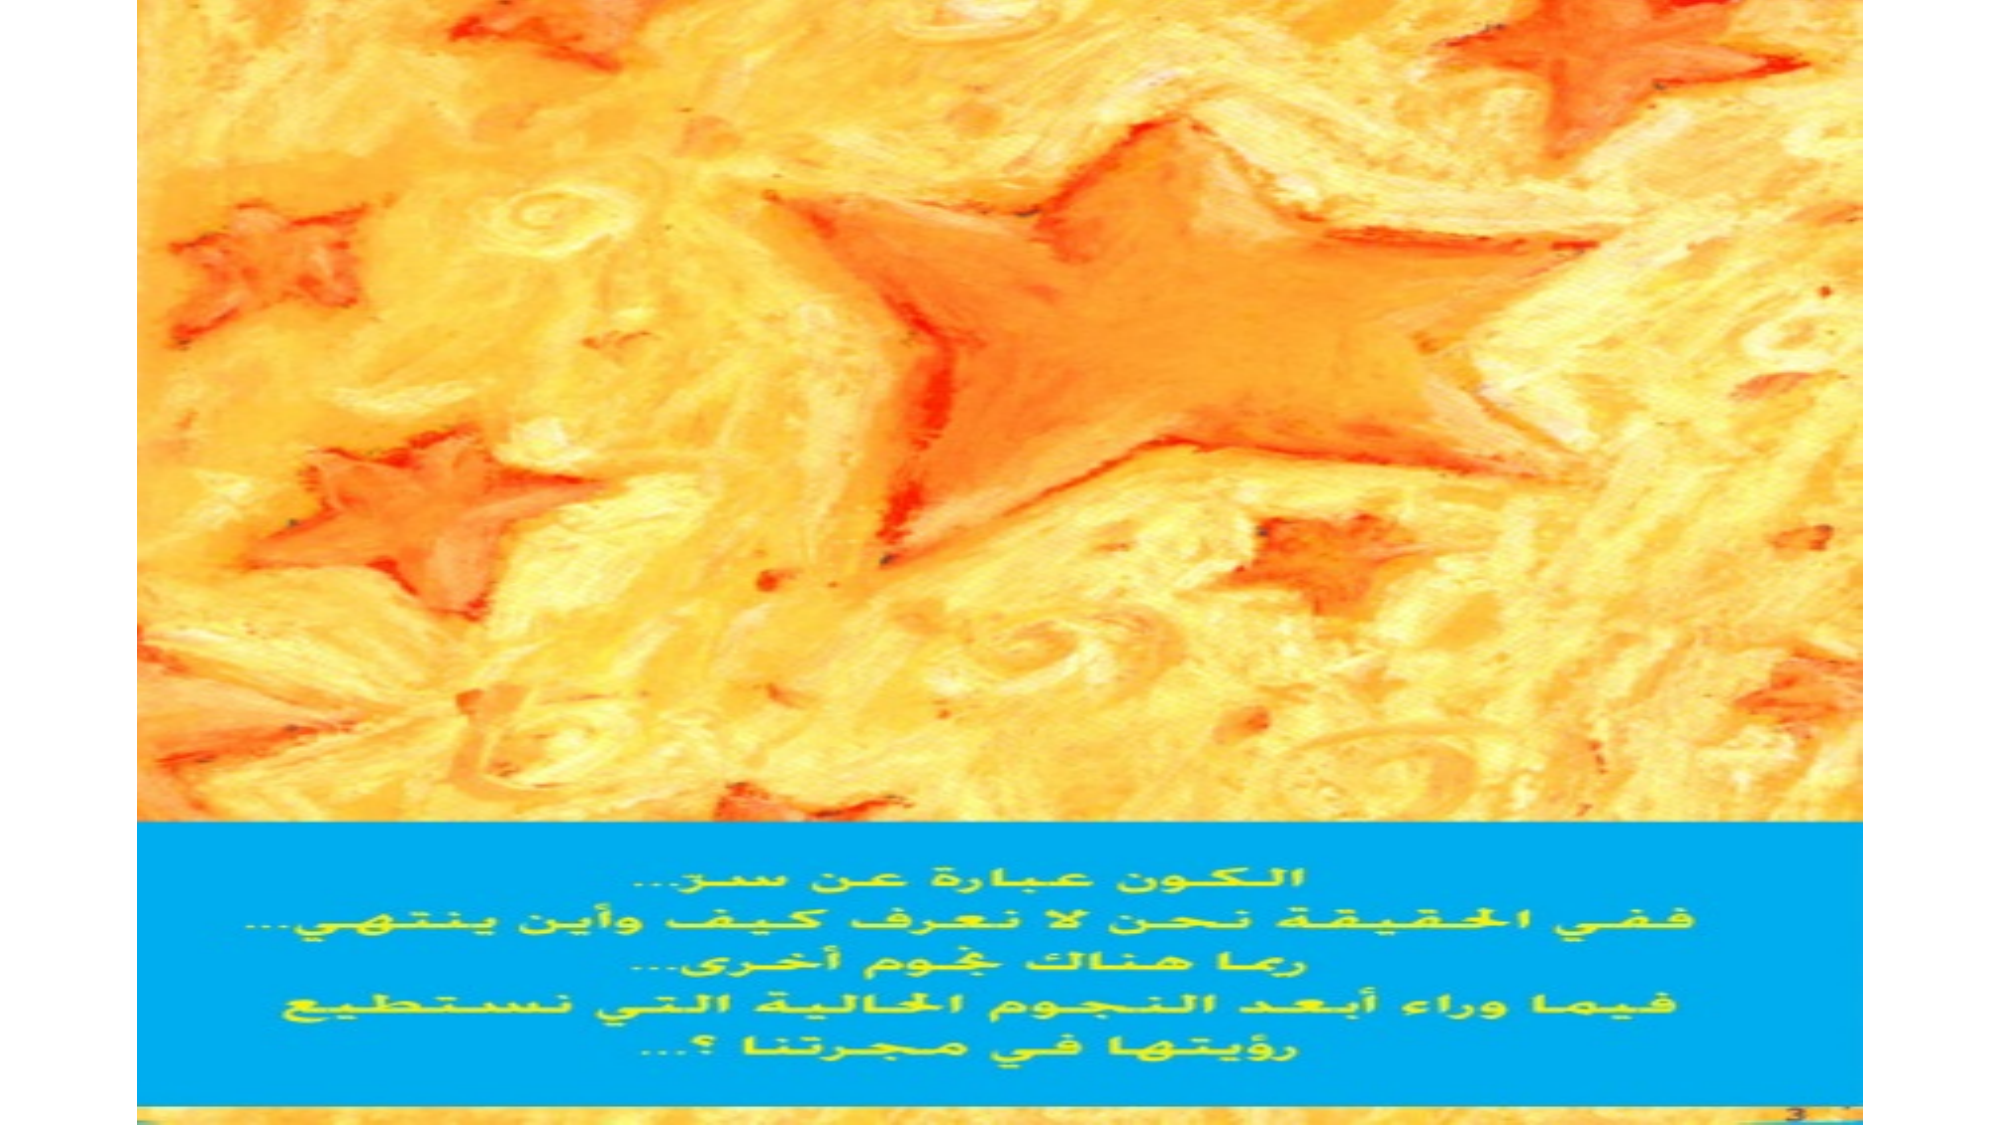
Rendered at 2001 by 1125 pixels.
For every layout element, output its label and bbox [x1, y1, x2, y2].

list [137, 0, 1863, 1125]
